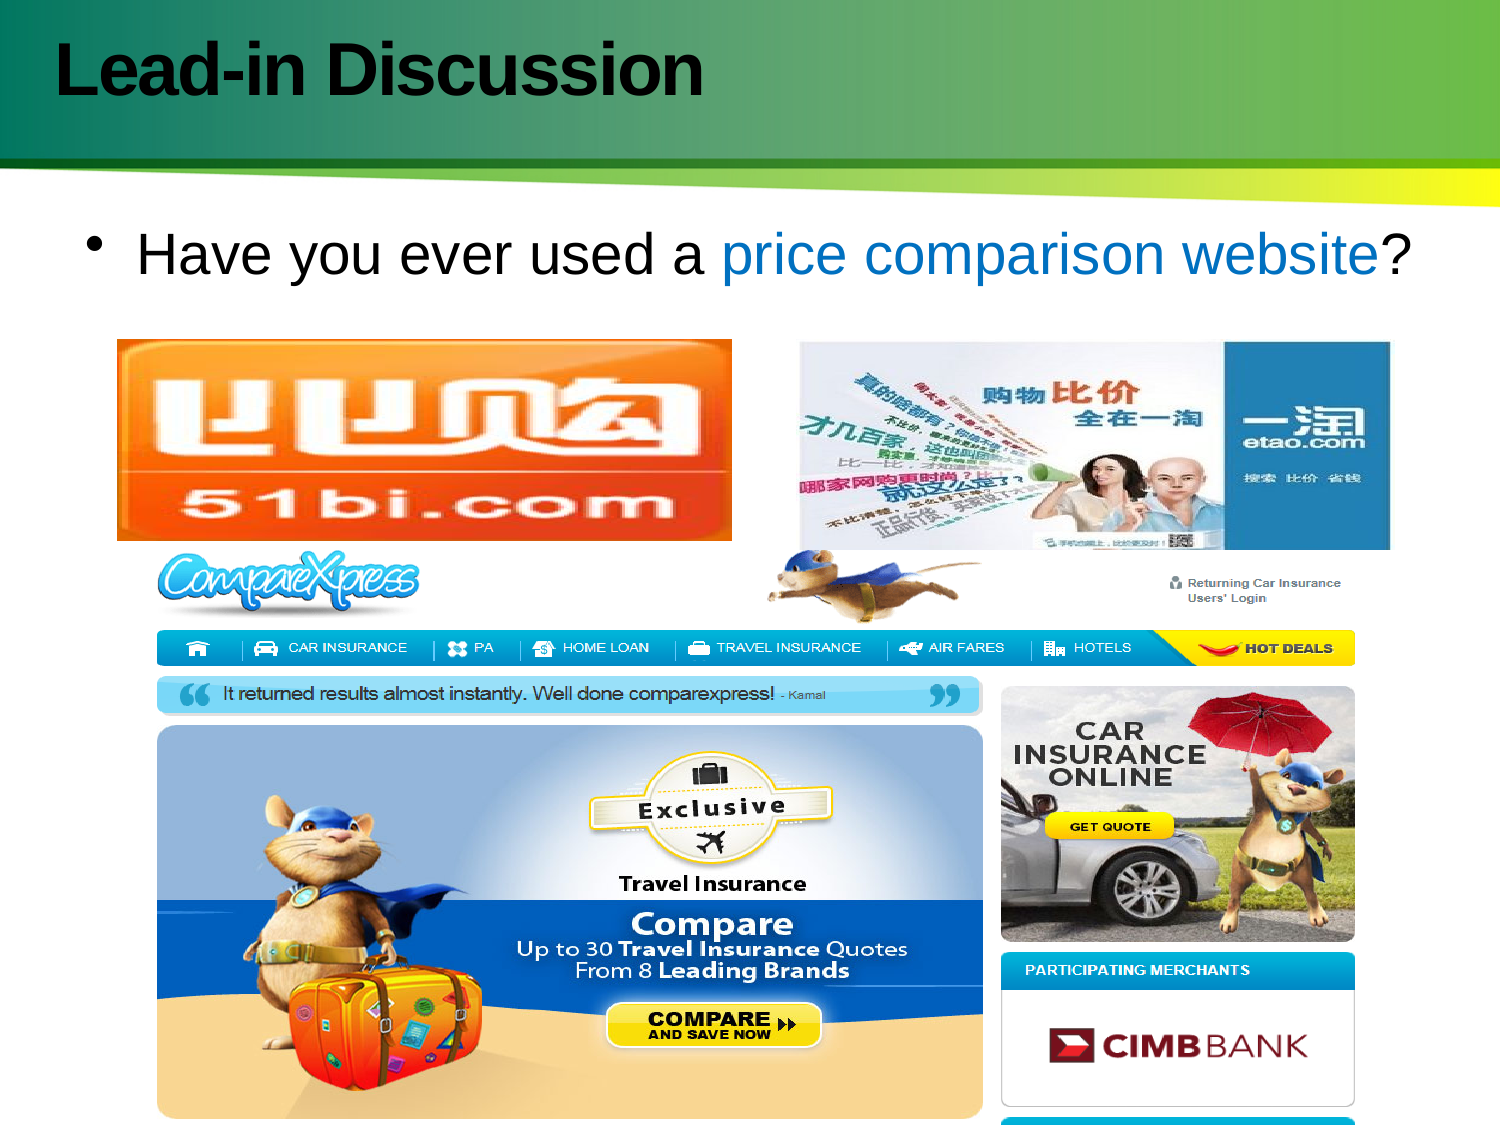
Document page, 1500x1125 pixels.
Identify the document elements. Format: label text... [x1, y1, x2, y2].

title Lead-in Discussion [0, 31, 1312, 113]
text_box [679, 326, 1365, 402]
picture [0, 0, 1500, 1125]
text_box Have you ever used a price comparison website? [70, 222, 1500, 294]
